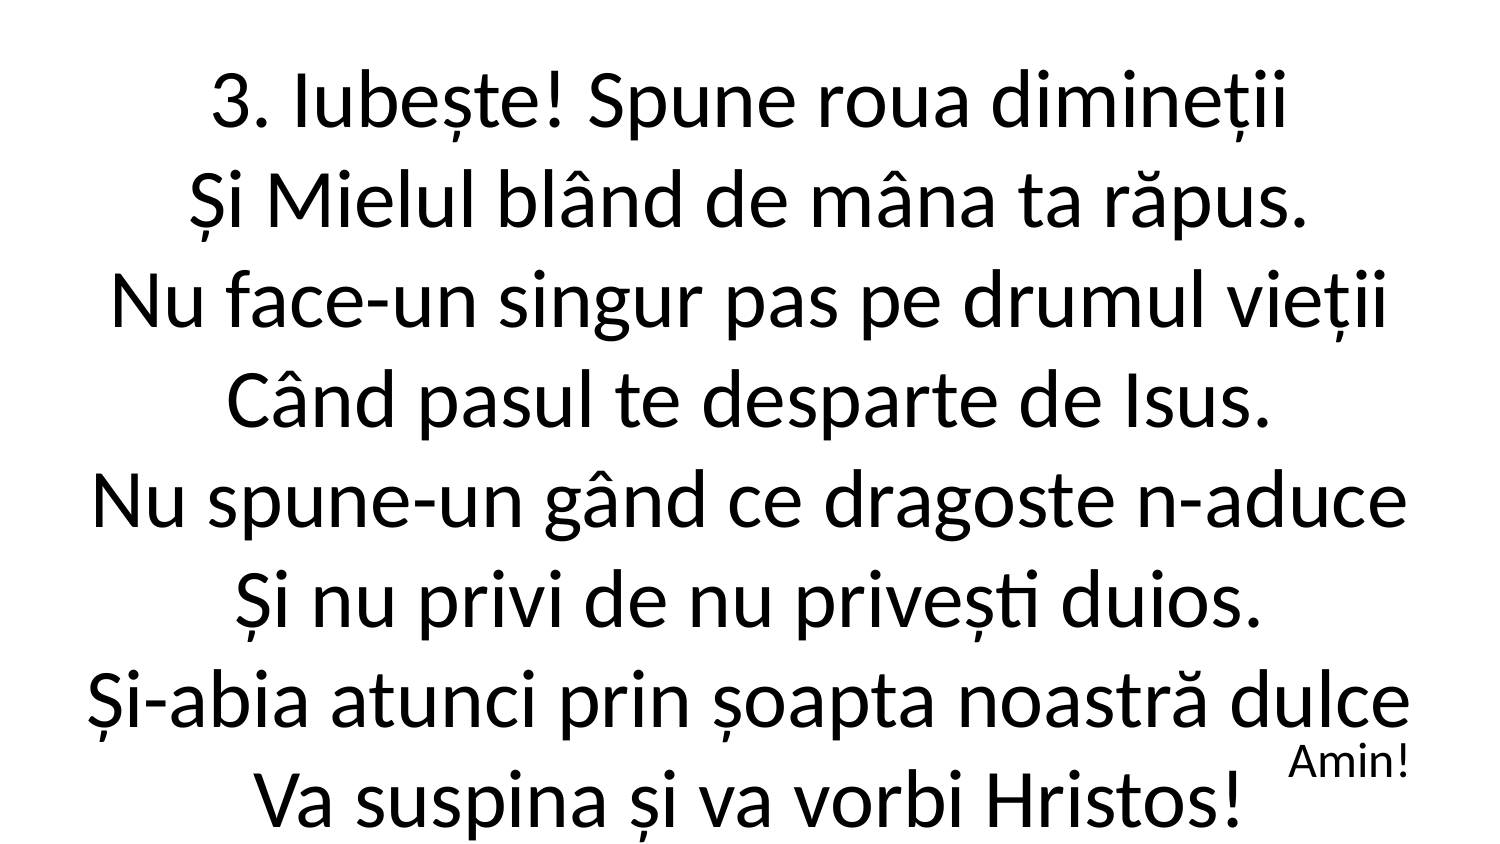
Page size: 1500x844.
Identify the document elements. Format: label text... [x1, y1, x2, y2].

text_box 3. Iubește! Spune roua dimineții Și Mielul blând de mâna ta răpus. Nu face-un singur pas pe drumul vieții Când pasul te desparte de Isus. Nu spune-un gând ce dragoste n-aduce Și nu privi de nu privești duios. Și-abia atunci prin șoapta noastră dulce Va suspina și va vorbi Hristos! [71, 0, 1429, 844]
text_box Amin! [1273, 674, 1427, 795]
